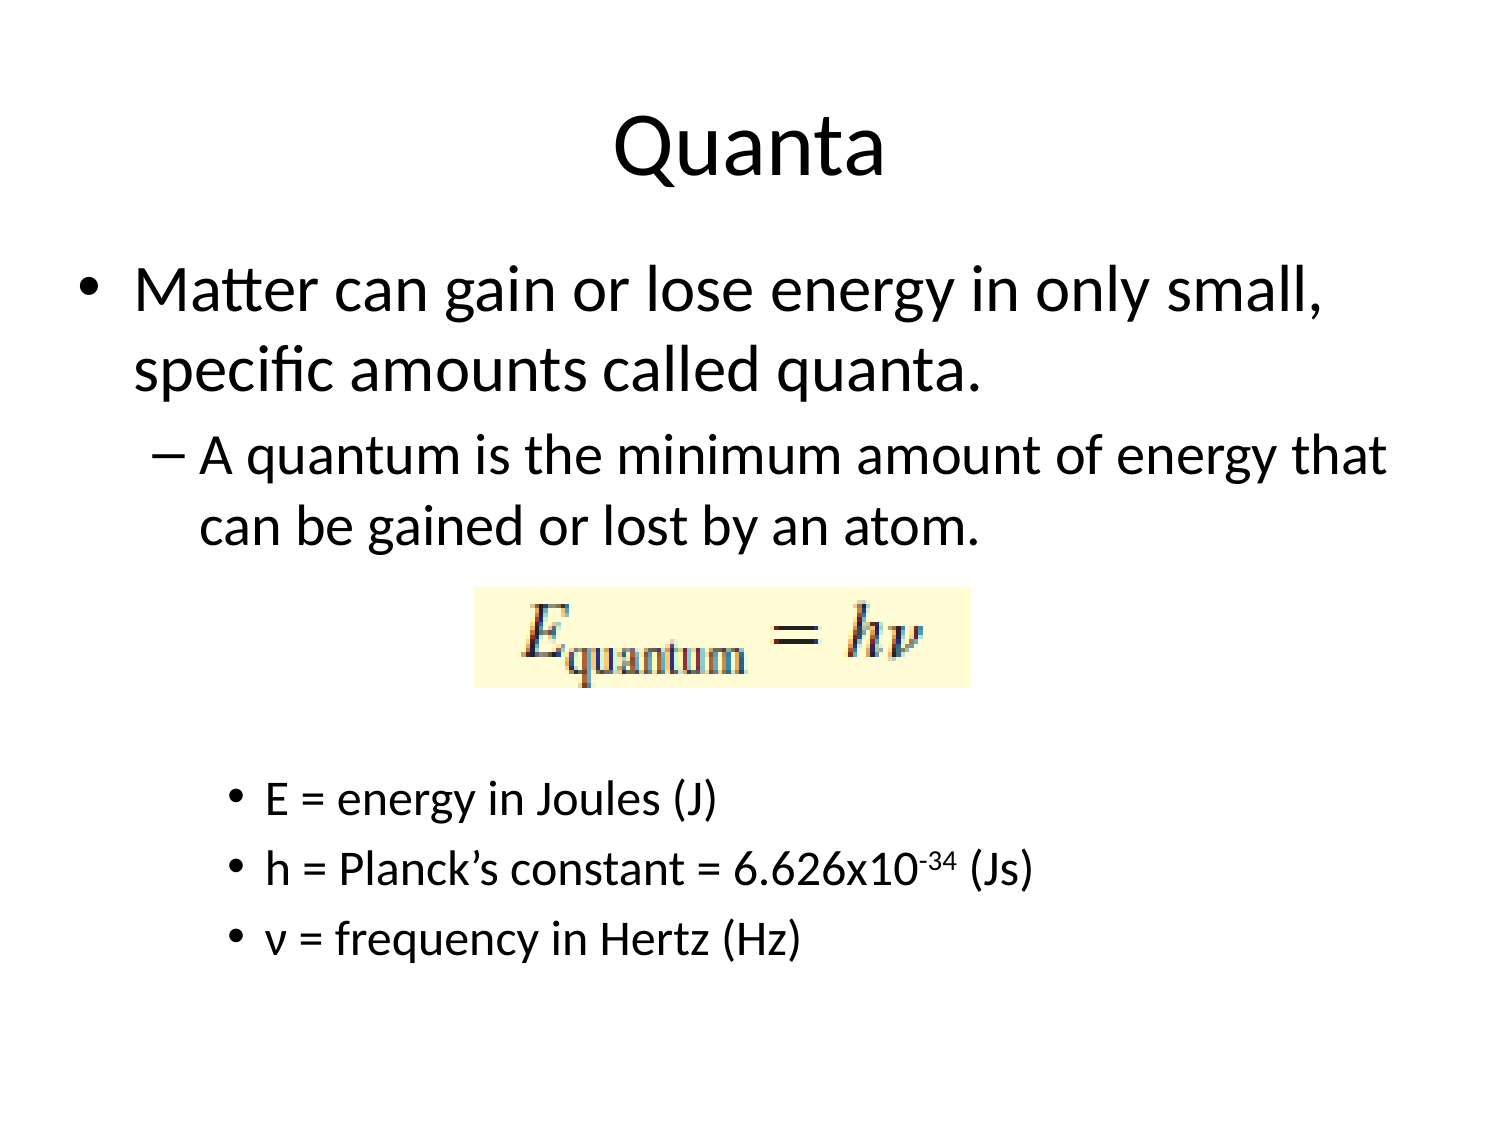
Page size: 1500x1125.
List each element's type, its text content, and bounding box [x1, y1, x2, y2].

title Quanta [75, 45, 1425, 233]
picture [474, 587, 971, 688]
list Matter can gain or lose energy in only small, specific amounts called quanta. A quantum is the minimum amount of energy that can be gained or lost by an atom. E = energy in Joules (J) h = Planck’s constant = 6.626x10-34 (Js) ν = frequency in Hertz (Hz) [62, 237, 1413, 980]
